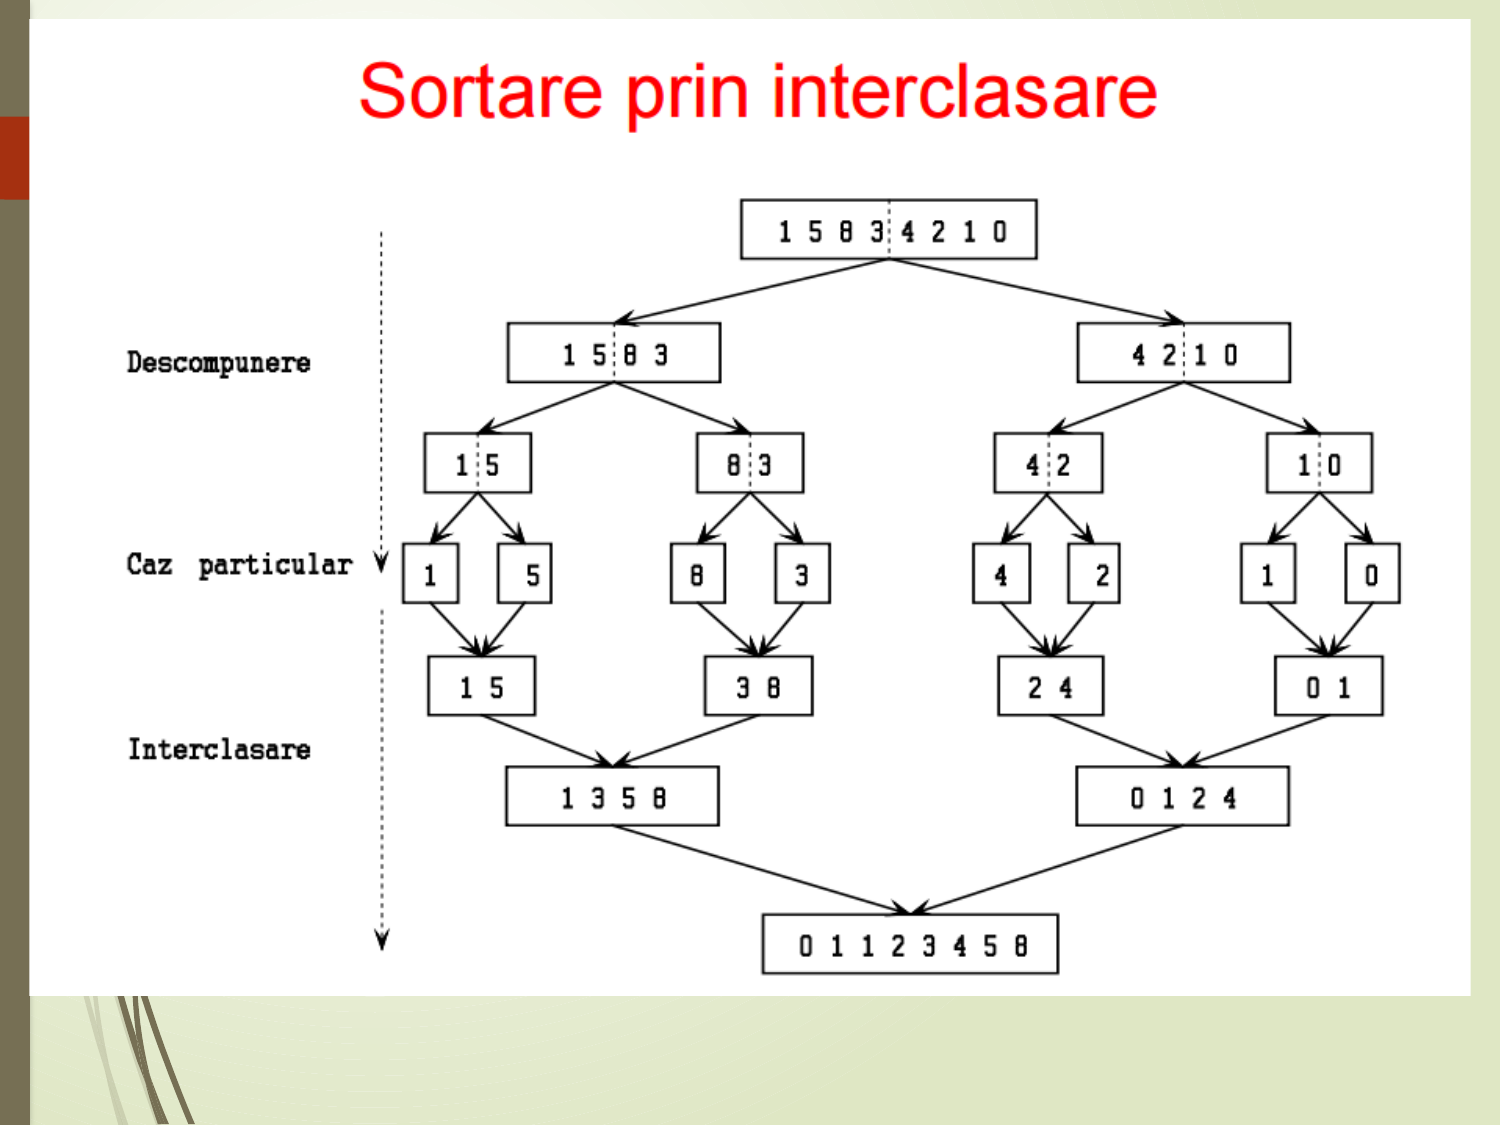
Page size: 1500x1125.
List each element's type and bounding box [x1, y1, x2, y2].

picture [29, 18, 1471, 996]
